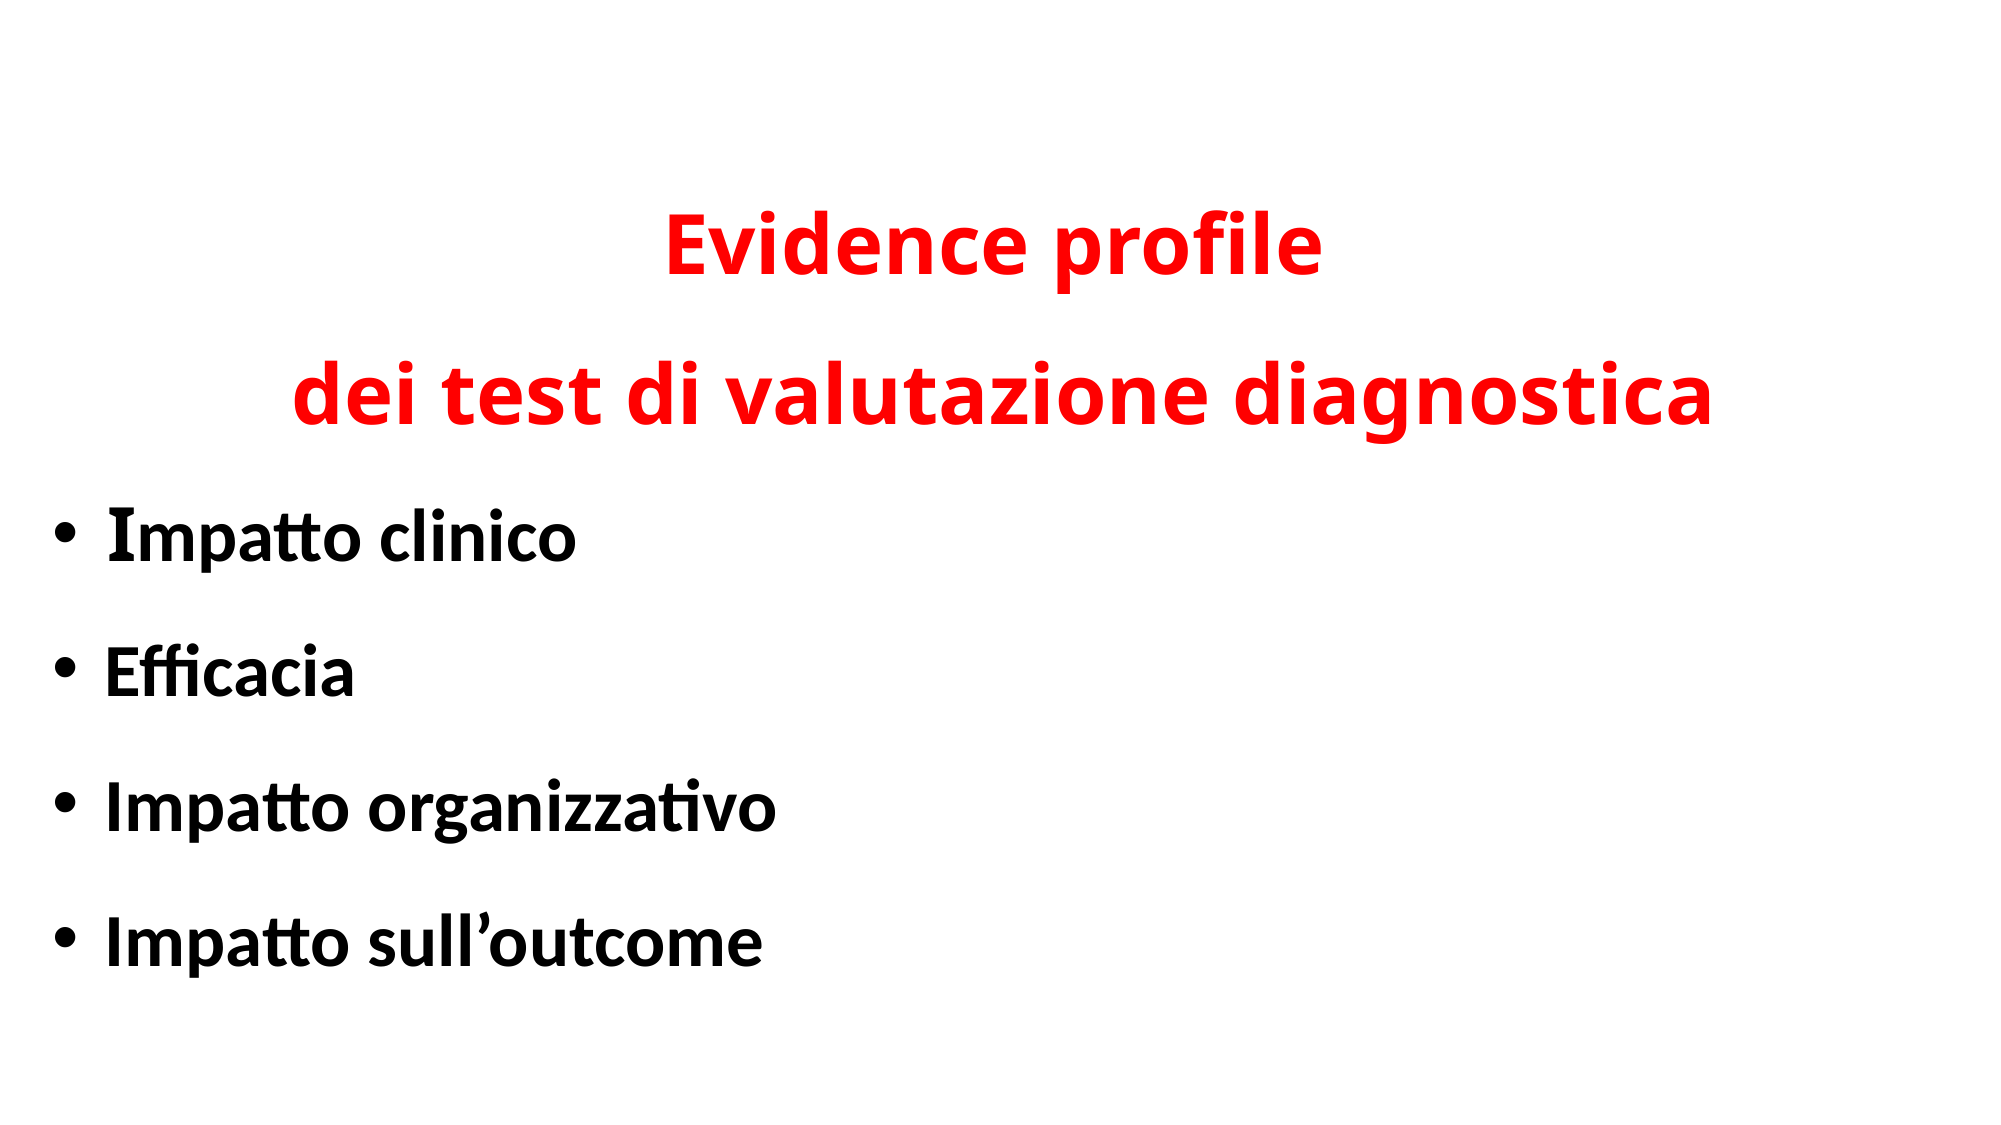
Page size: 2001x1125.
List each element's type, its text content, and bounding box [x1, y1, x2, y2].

text_box Evidence profile dei test di valutazione diagnostica Impatto clinico Efficacia Impatto organizzativo Impatto sull’outcome [37, 134, 1972, 989]
